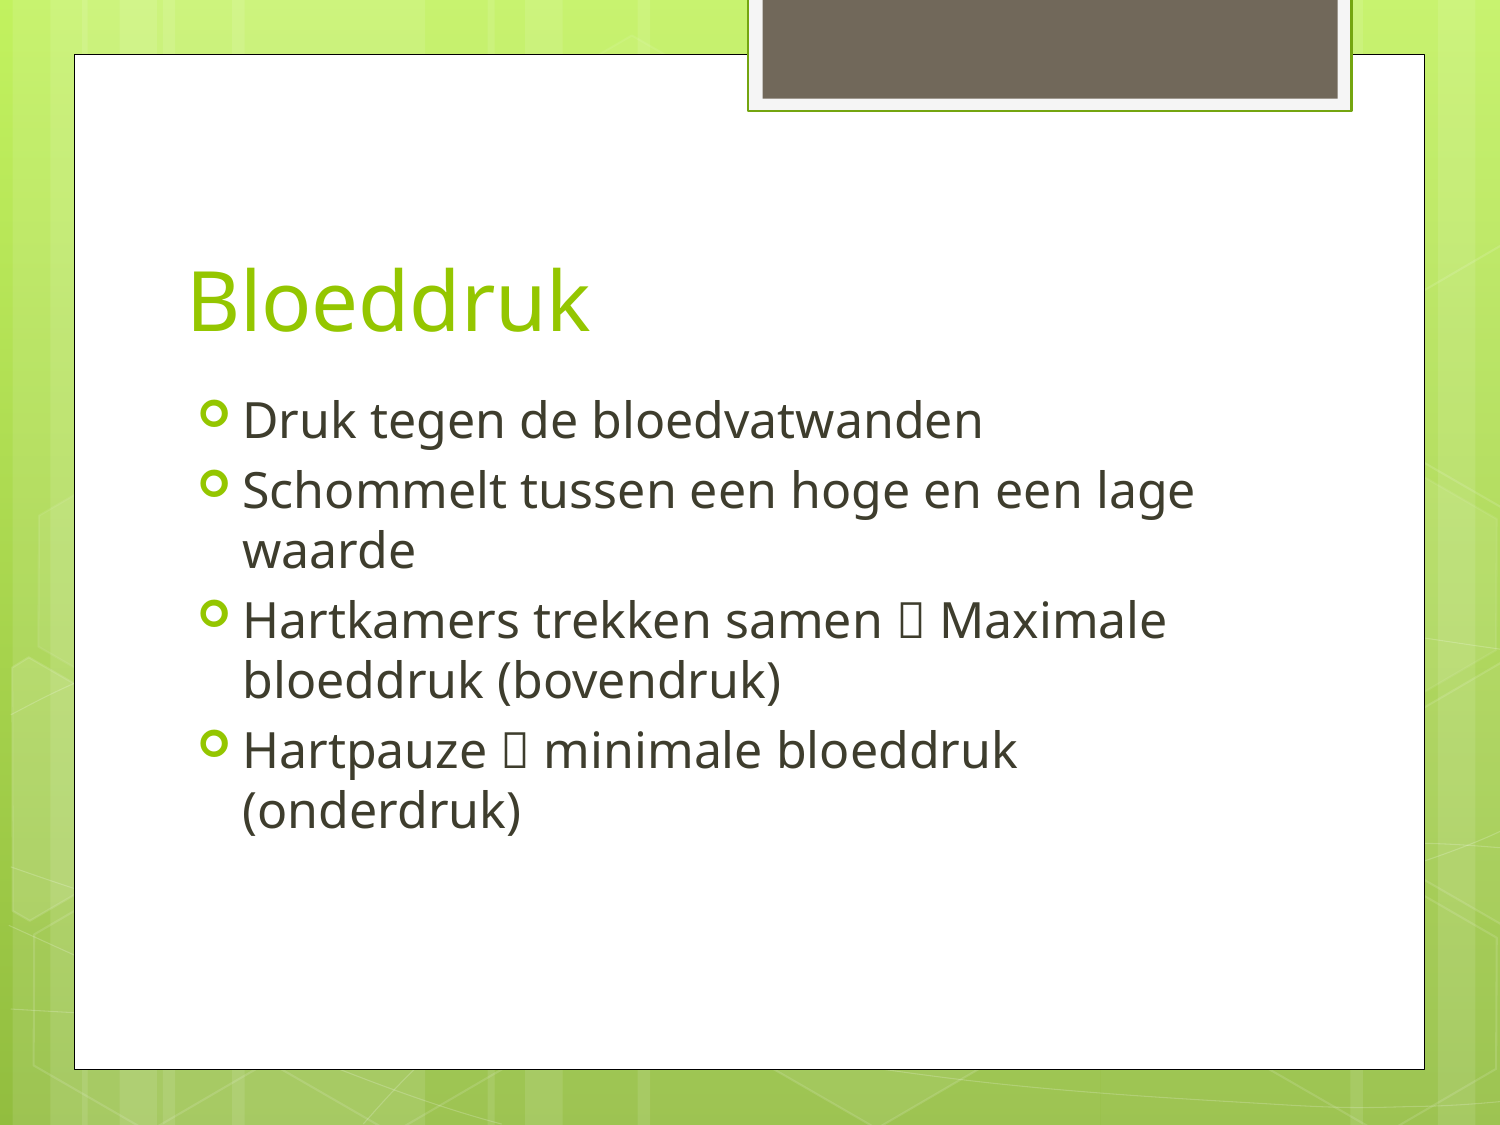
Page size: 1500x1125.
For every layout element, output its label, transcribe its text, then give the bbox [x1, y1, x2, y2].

title Bloeddruk [171, 168, 1324, 357]
list Druk tegen de bloedvatwanden Schommelt tussen een hoge en een lage waarde Hartkamers trekken samen  Maximale bloeddruk (bovendruk) Hartpauze  minimale bloeddruk (onderdruk) [171, 381, 1283, 957]
